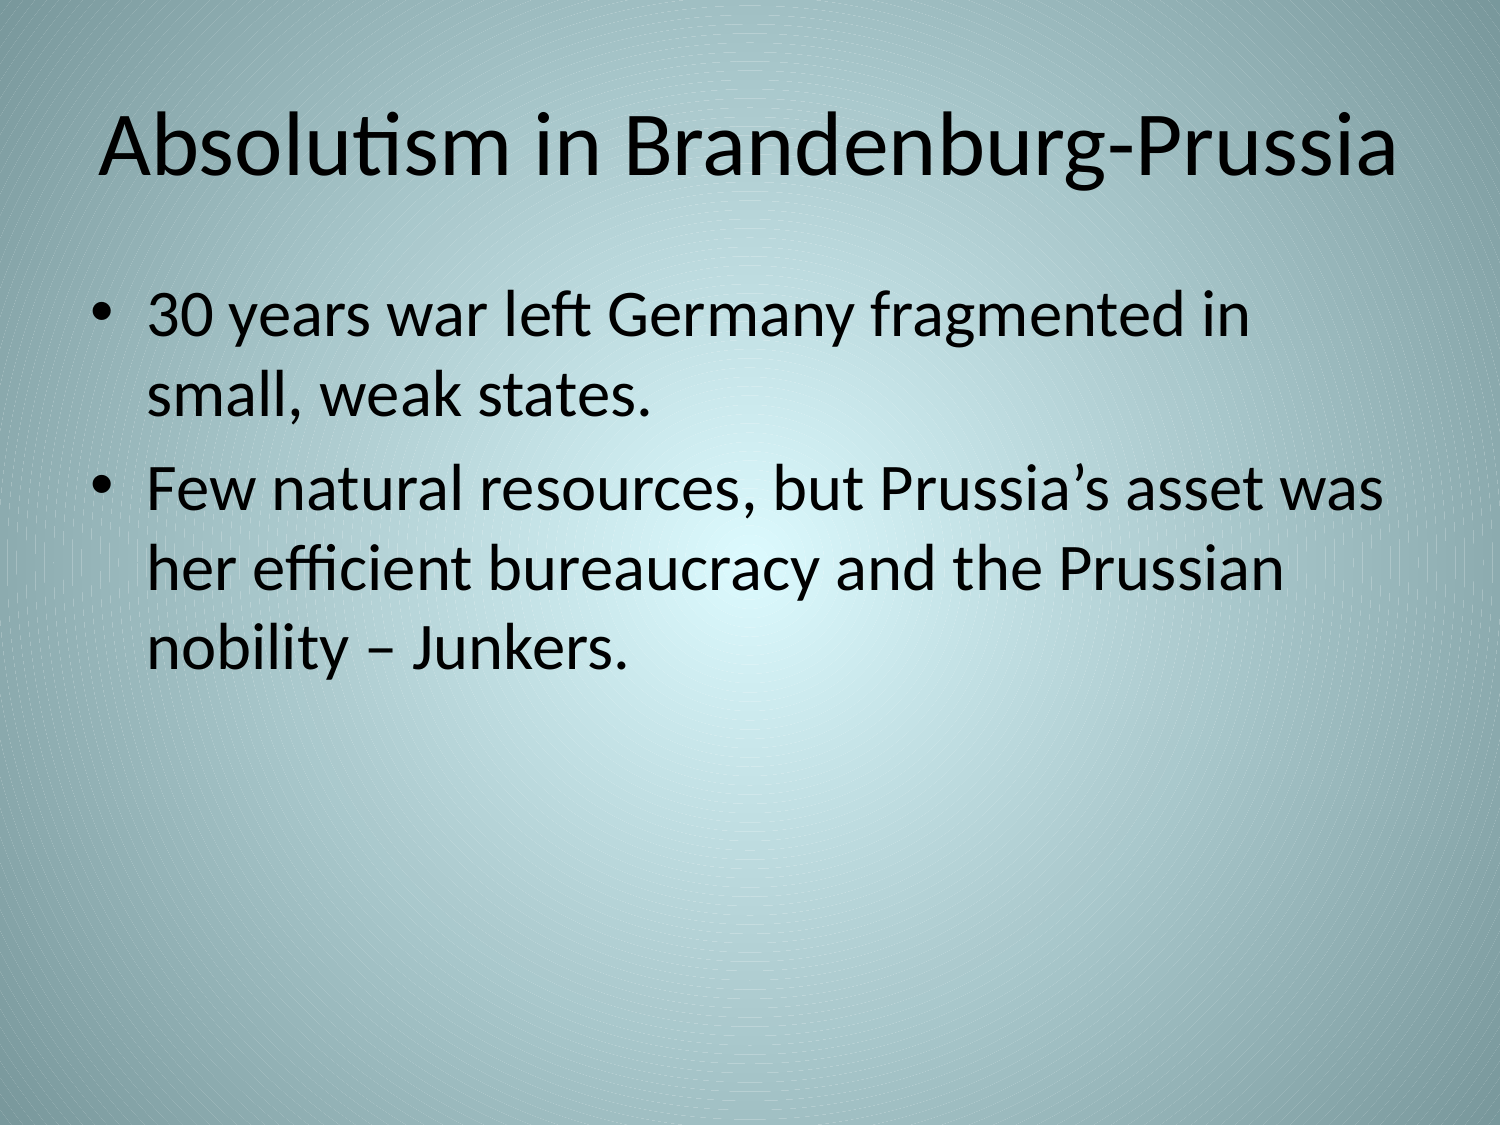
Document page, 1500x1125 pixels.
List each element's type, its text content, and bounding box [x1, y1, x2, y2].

list 30 years war left Germany fragmented in small, weak states. Few natural resources, but Prussia’s asset was her efficient bureaucracy and the Prussian nobility – Junkers. [75, 262, 1425, 1005]
title Absolutism in Brandenburg-Prussia [75, 45, 1425, 233]
